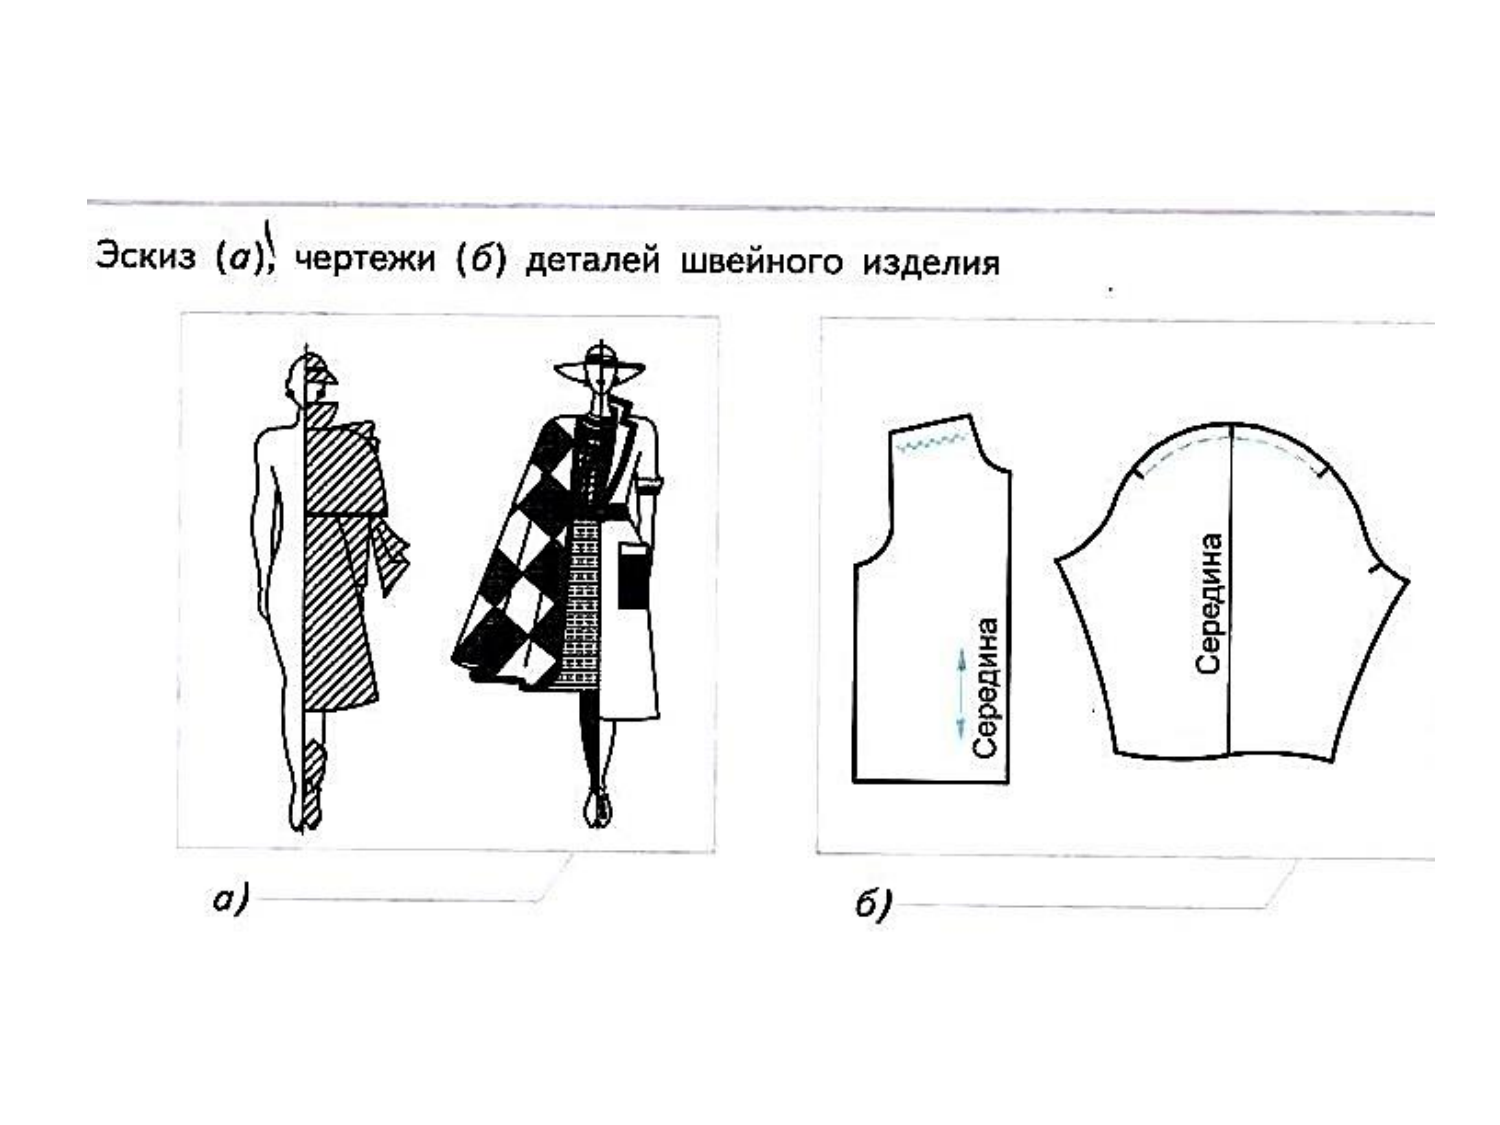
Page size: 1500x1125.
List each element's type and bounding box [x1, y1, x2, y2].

picture [87, 196, 1435, 941]
